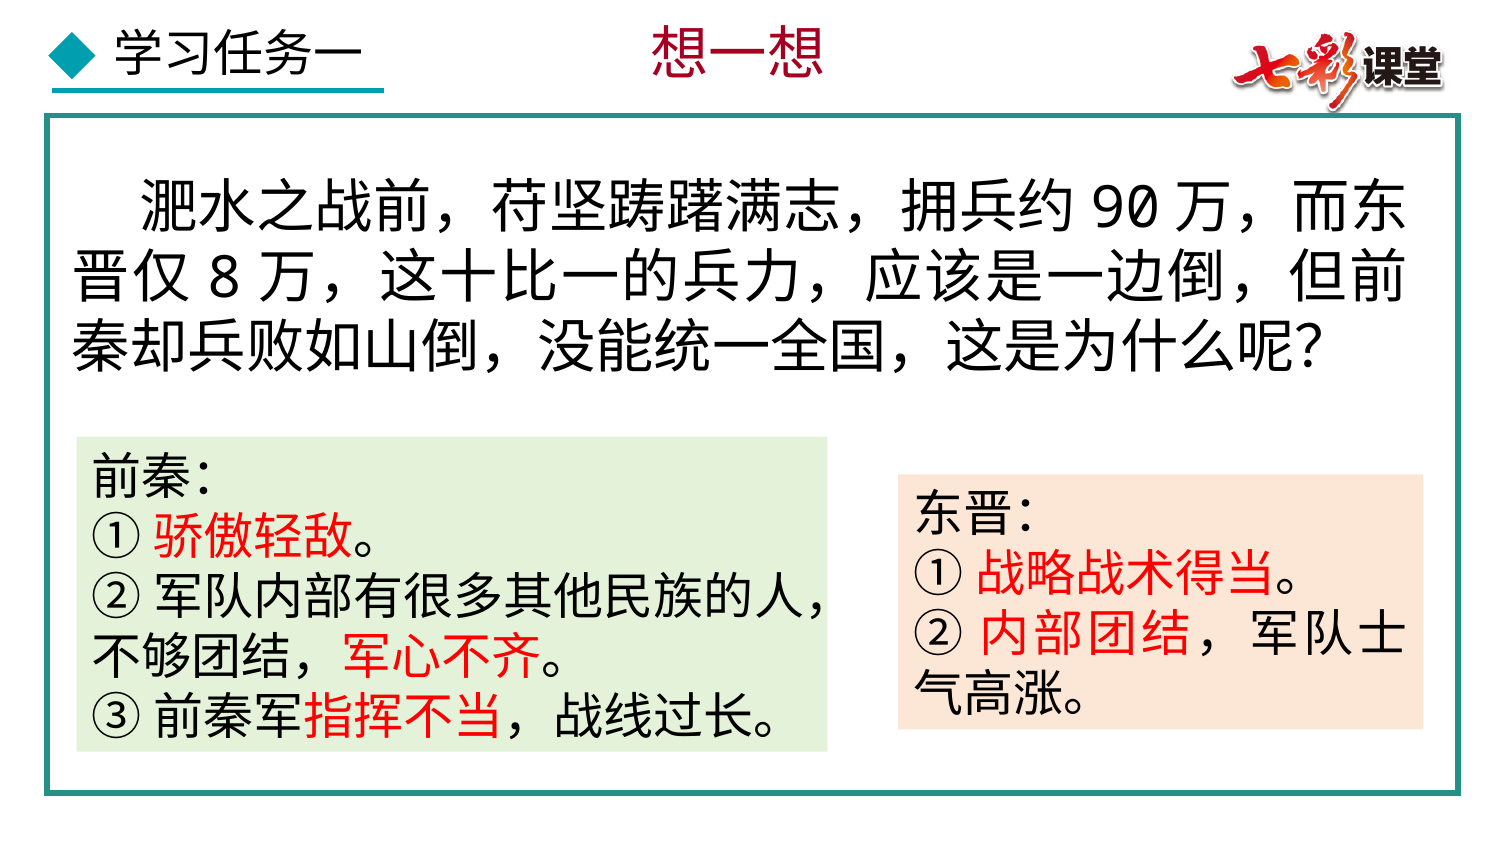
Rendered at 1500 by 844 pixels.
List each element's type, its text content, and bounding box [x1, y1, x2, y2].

text_box 淝水之战前，苻坚踌躇满志，拥兵约90万，而东晋仅8万，这十比一的兵力，应该是一边倒，但前秦却兵败如山倒，没能统一全国，这是为什么呢？ [56, 161, 1424, 387]
text_box 想一想 [635, 8, 843, 95]
text_box 前秦： ①骄傲轻敌。 ②军队内部有很多其他民族的人，不够团结，军心不齐。 ③前秦军指挥不当，战线过长。 [76, 436, 828, 752]
picture [1228, 26, 1449, 113]
text_box 东晋： ①战略战术得当。 ②内部团结，军队士气高涨。 [898, 474, 1424, 730]
